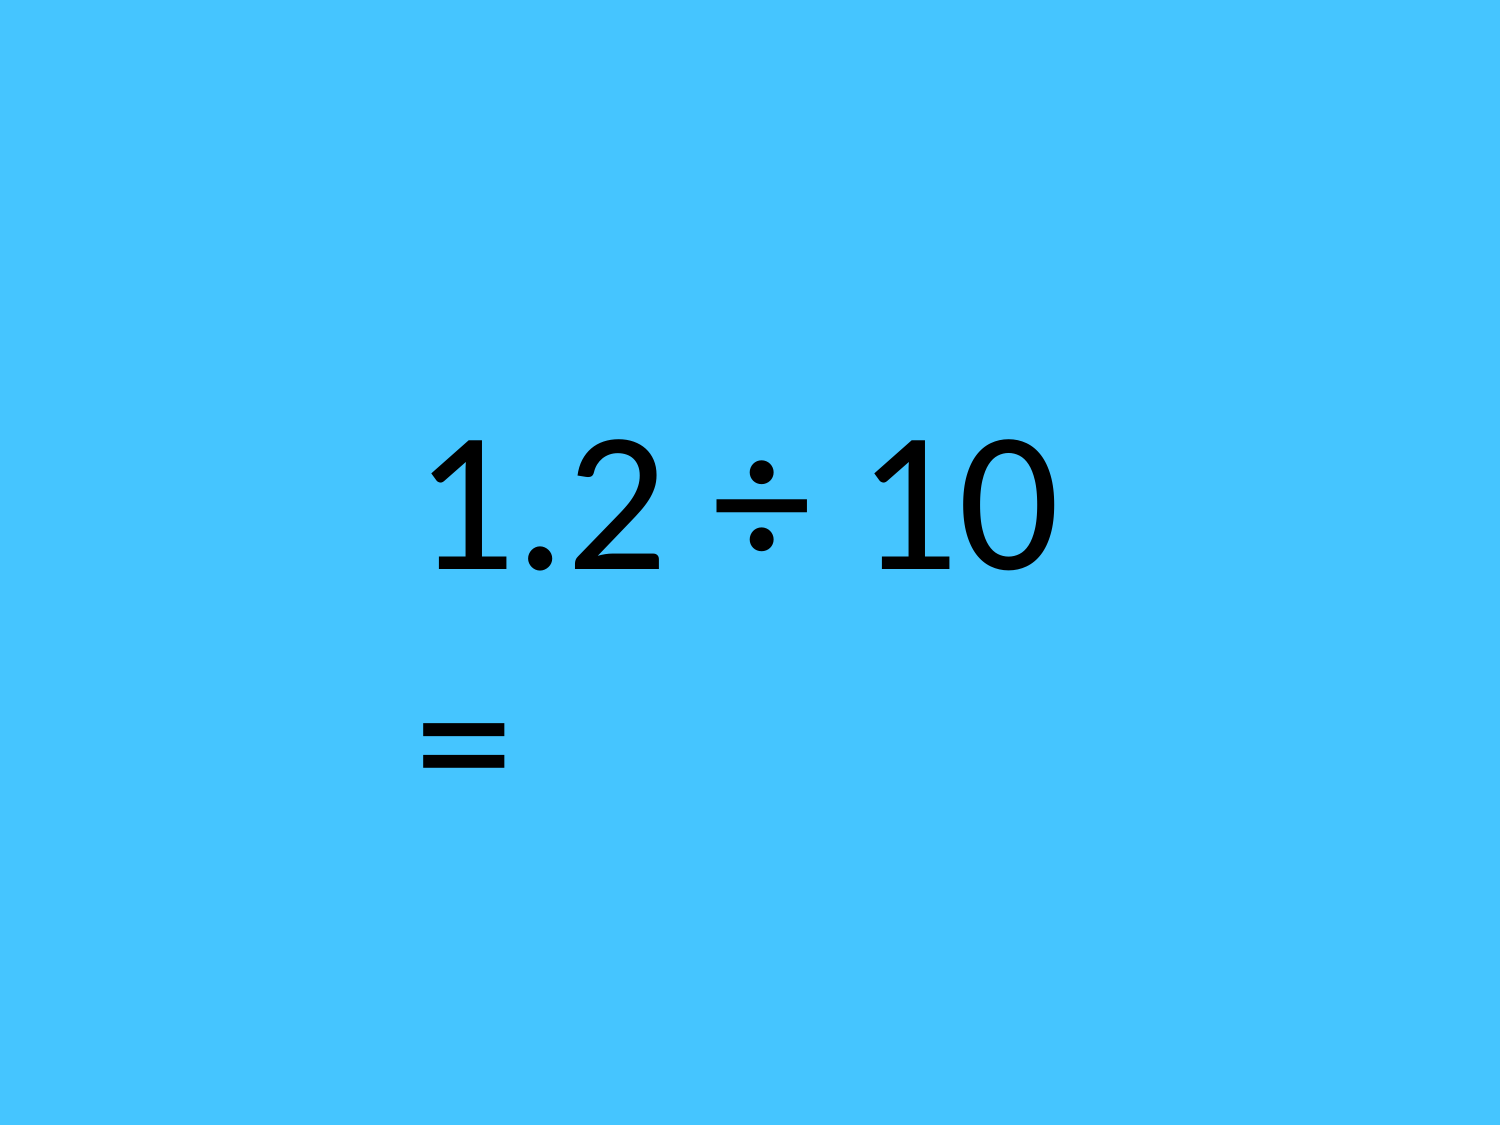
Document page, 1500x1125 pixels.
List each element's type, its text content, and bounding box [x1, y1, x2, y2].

text_box 1.2 ÷ 10 = [399, 362, 1138, 858]
